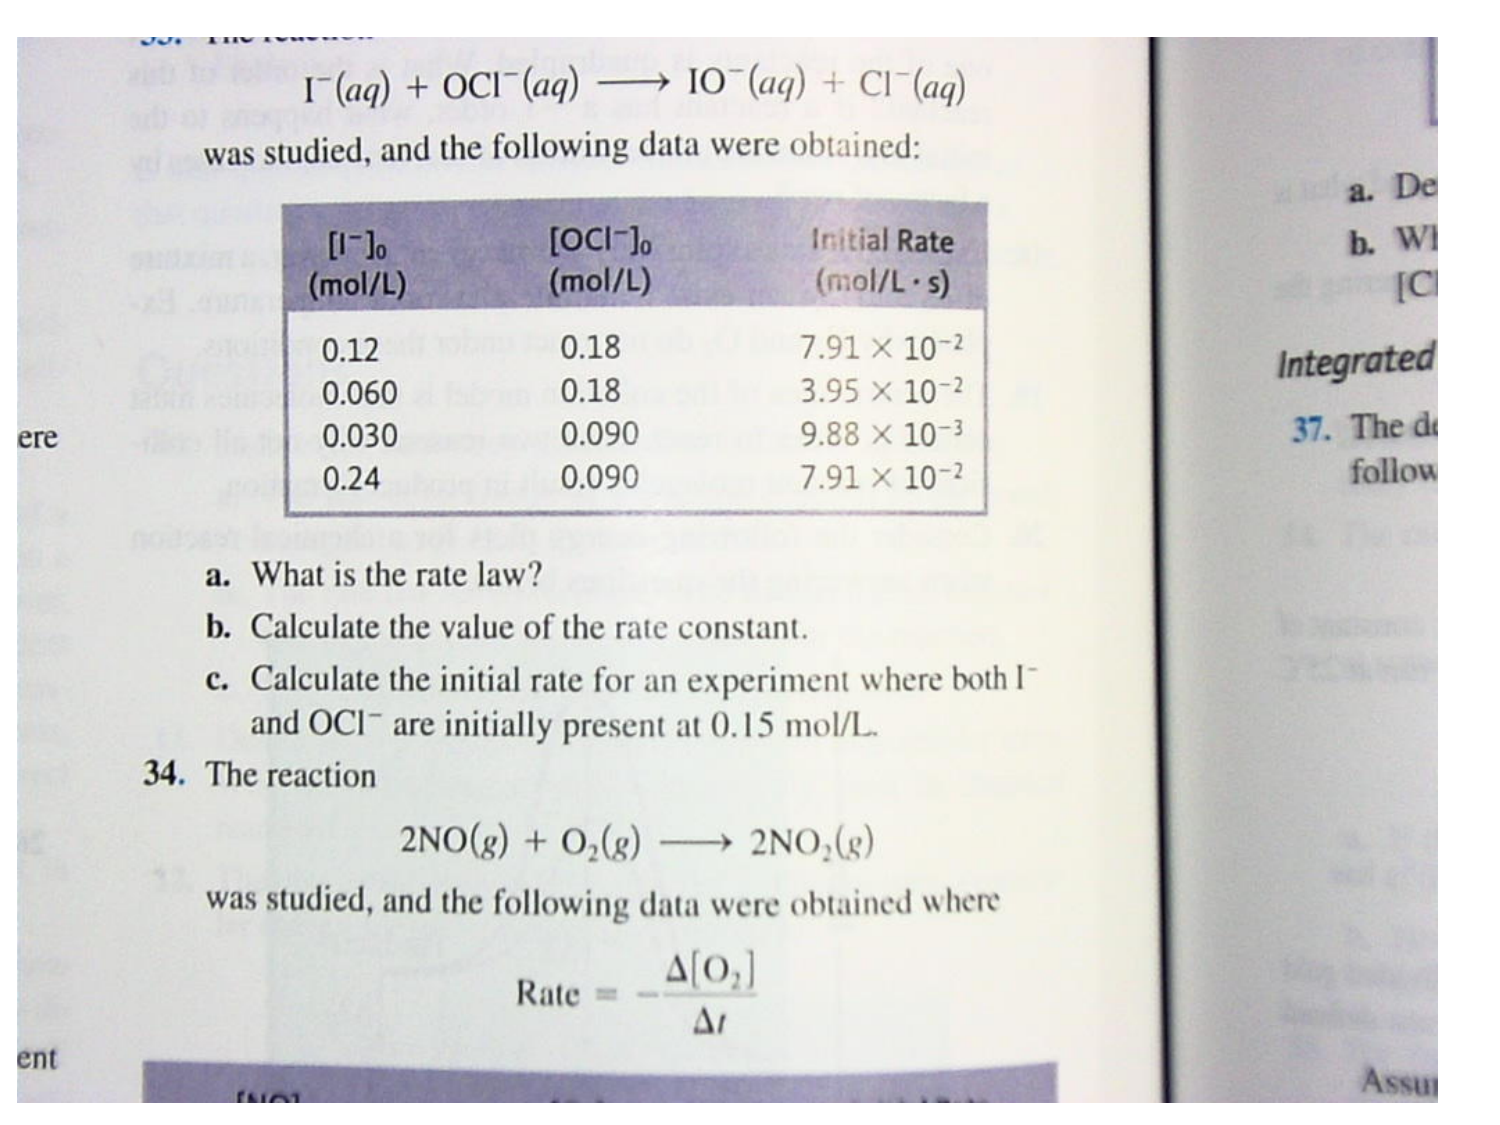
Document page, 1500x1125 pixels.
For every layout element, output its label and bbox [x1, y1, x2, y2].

list [17, 37, 1438, 1103]
